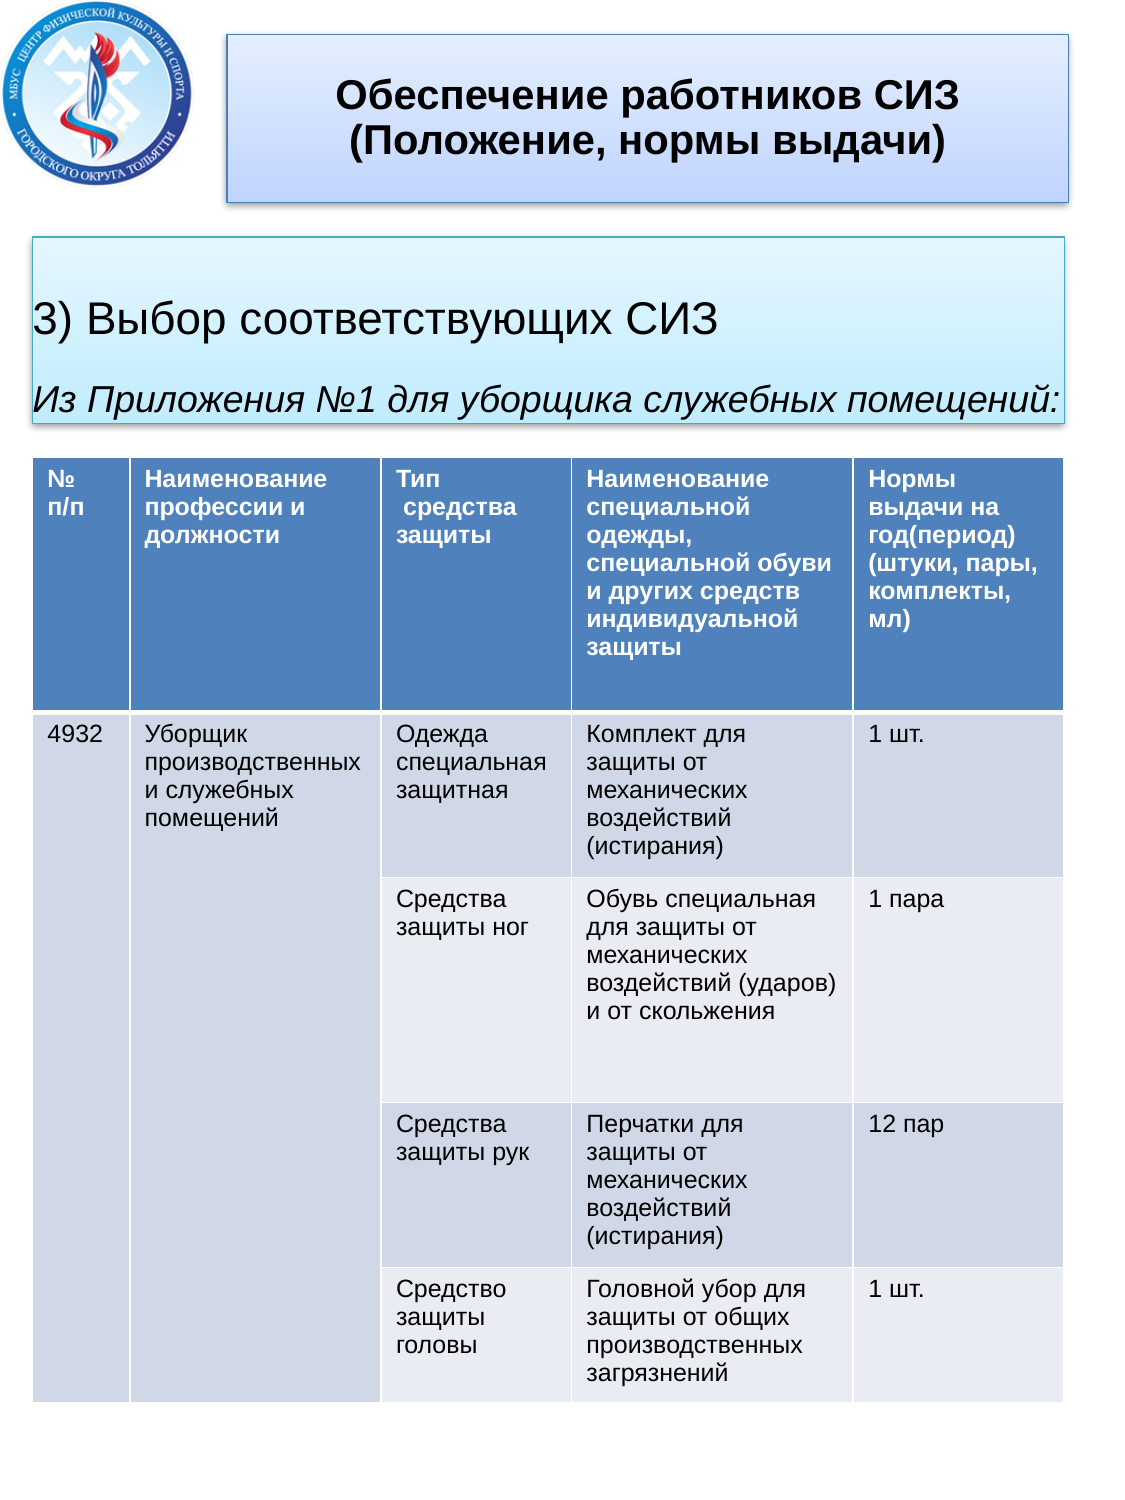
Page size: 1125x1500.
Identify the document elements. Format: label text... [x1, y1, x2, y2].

table_cell 4932 [33, 715, 129, 1402]
table_header Наименование профессии и должности [131, 458, 380, 710]
table_cell Обувь специальная для защиты от механических воздействий (ударов) и от скольжения [572, 878, 852, 1102]
table_cell Комплект для защиты от механических воздействий (истирания) [572, 715, 852, 877]
table_cell 1 шт. [854, 1268, 1063, 1402]
table_cell Головной убор для защиты от общих производственных загрязнений [572, 1268, 852, 1402]
subtitle 3) Выбор соответствующих СИЗ Из Приложения №1 для уборщика служебных помещений: [32, 236, 1065, 424]
table_cell Средство защиты головы [382, 1268, 571, 1402]
table_cell Перчатки для защиты от механических воздействий (истирания) [572, 1103, 852, 1267]
table_cell Средства защиты ног [382, 878, 571, 1102]
table_header Тип средства защиты [382, 458, 571, 710]
table_header Наименование специальной одежды, специальной обуви и других средств индивидуальной защиты [572, 458, 852, 710]
table_cell Средства защиты рук [382, 1103, 571, 1267]
table_cell 1 пара [854, 878, 1063, 1102]
table_cell 12 пар [854, 1103, 1063, 1267]
table_cell Одежда специальная защитная [382, 715, 571, 877]
table_header № п/п [33, 458, 129, 710]
table_cell 1 шт. [854, 715, 1063, 877]
table_cell Уборщик производственных и служебных помещений [131, 715, 380, 1402]
table_header Нормы выдачи на год(период) (штуки, пары, комплекты, мл) [854, 458, 1063, 710]
picture [0, 0, 195, 189]
title Обеспечение работников СИЗ (Положение, нормы выдачи) [226, 34, 1069, 203]
